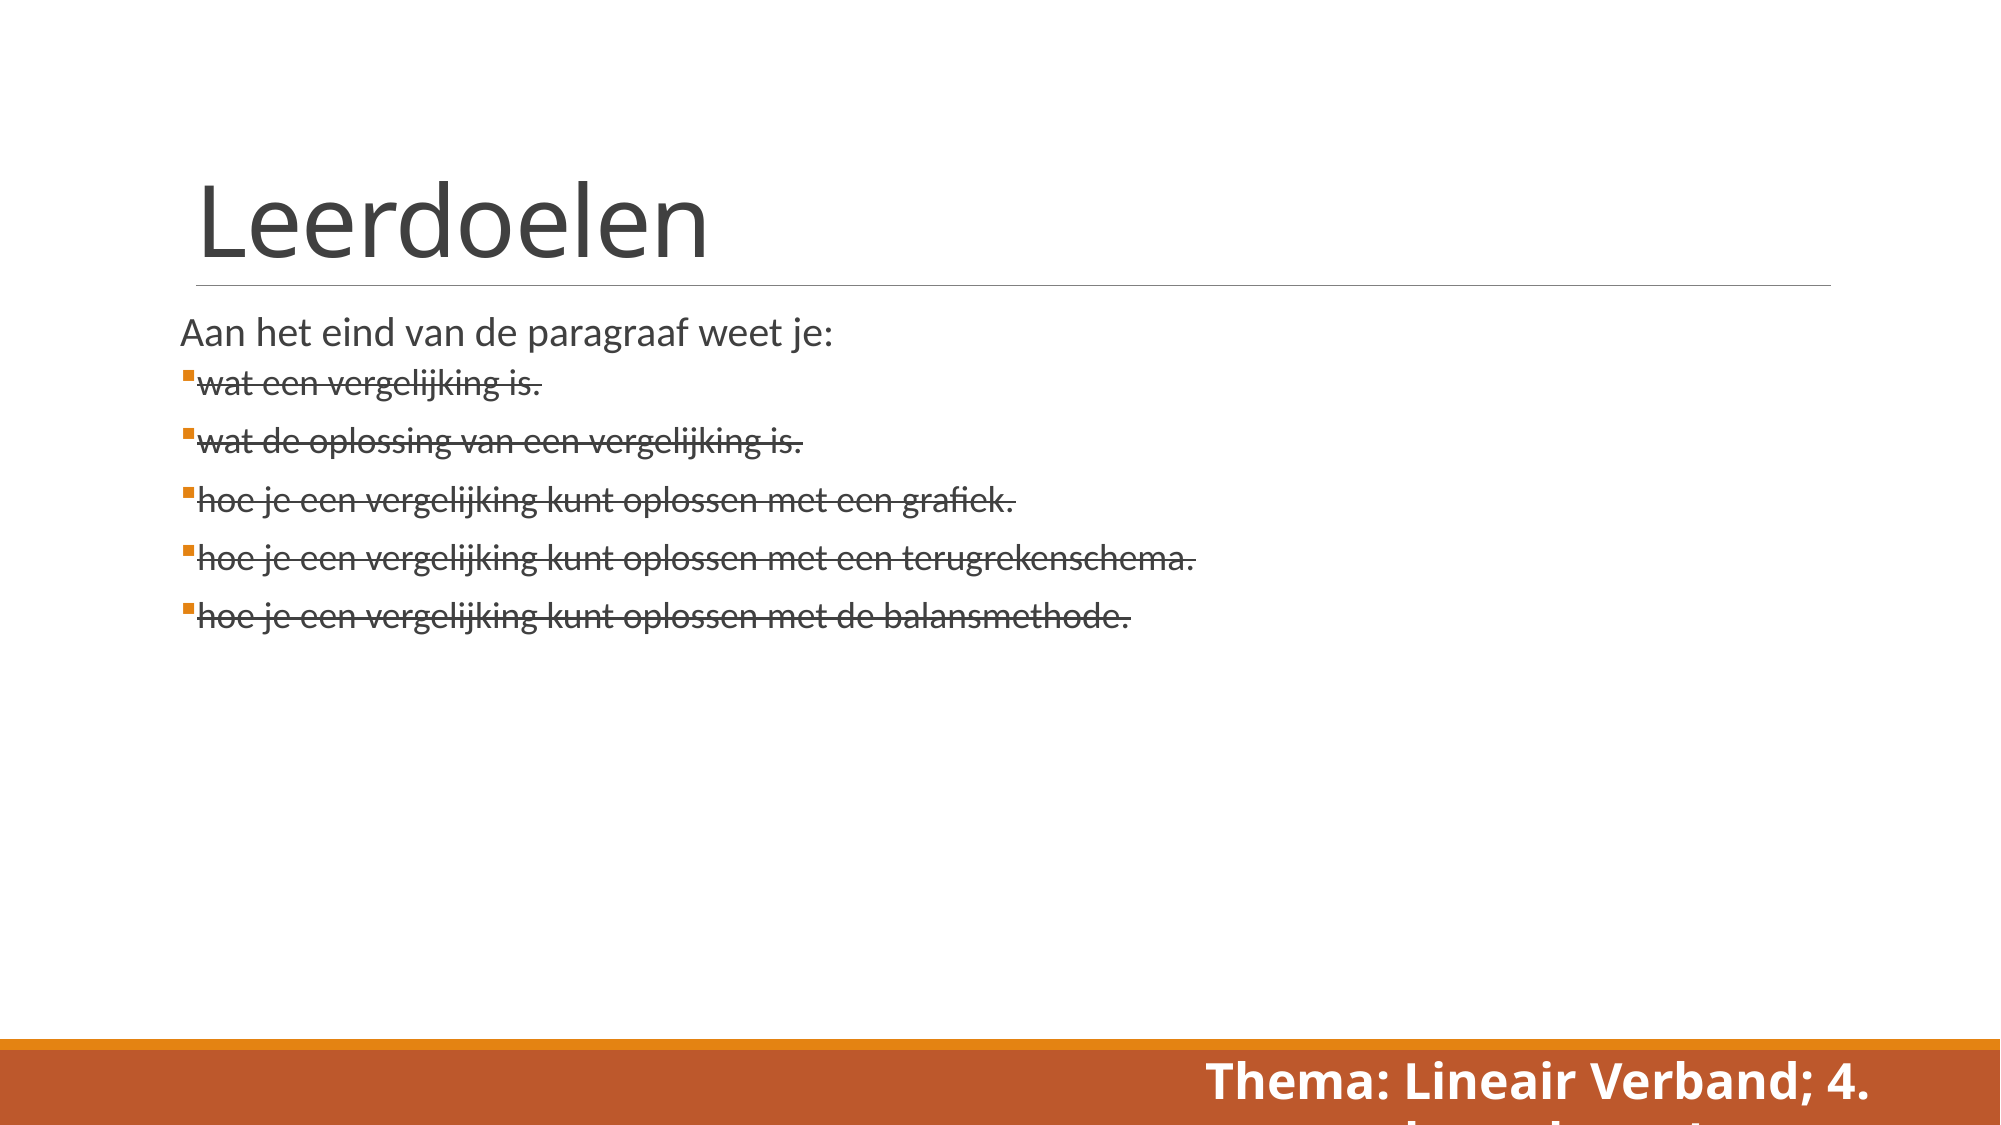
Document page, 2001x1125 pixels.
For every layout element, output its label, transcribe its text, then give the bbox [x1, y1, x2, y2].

list Aan het eind van de paragraaf weet je: wat een vergelijking is. wat de oplossing van een vergelijking is. hoe je een vergelijking kunt oplossen met een grafiek. hoe je een vergelijking kunt oplossen met een terugrekenschema. hoe je een vergelijking kunt oplossen met de balansmethode. [180, 302, 1830, 963]
title Leerdoelen [180, 47, 1830, 285]
text_box Thema: Lineair Verband; 4. rekenschema’s [1076, 1042, 2000, 1125]
